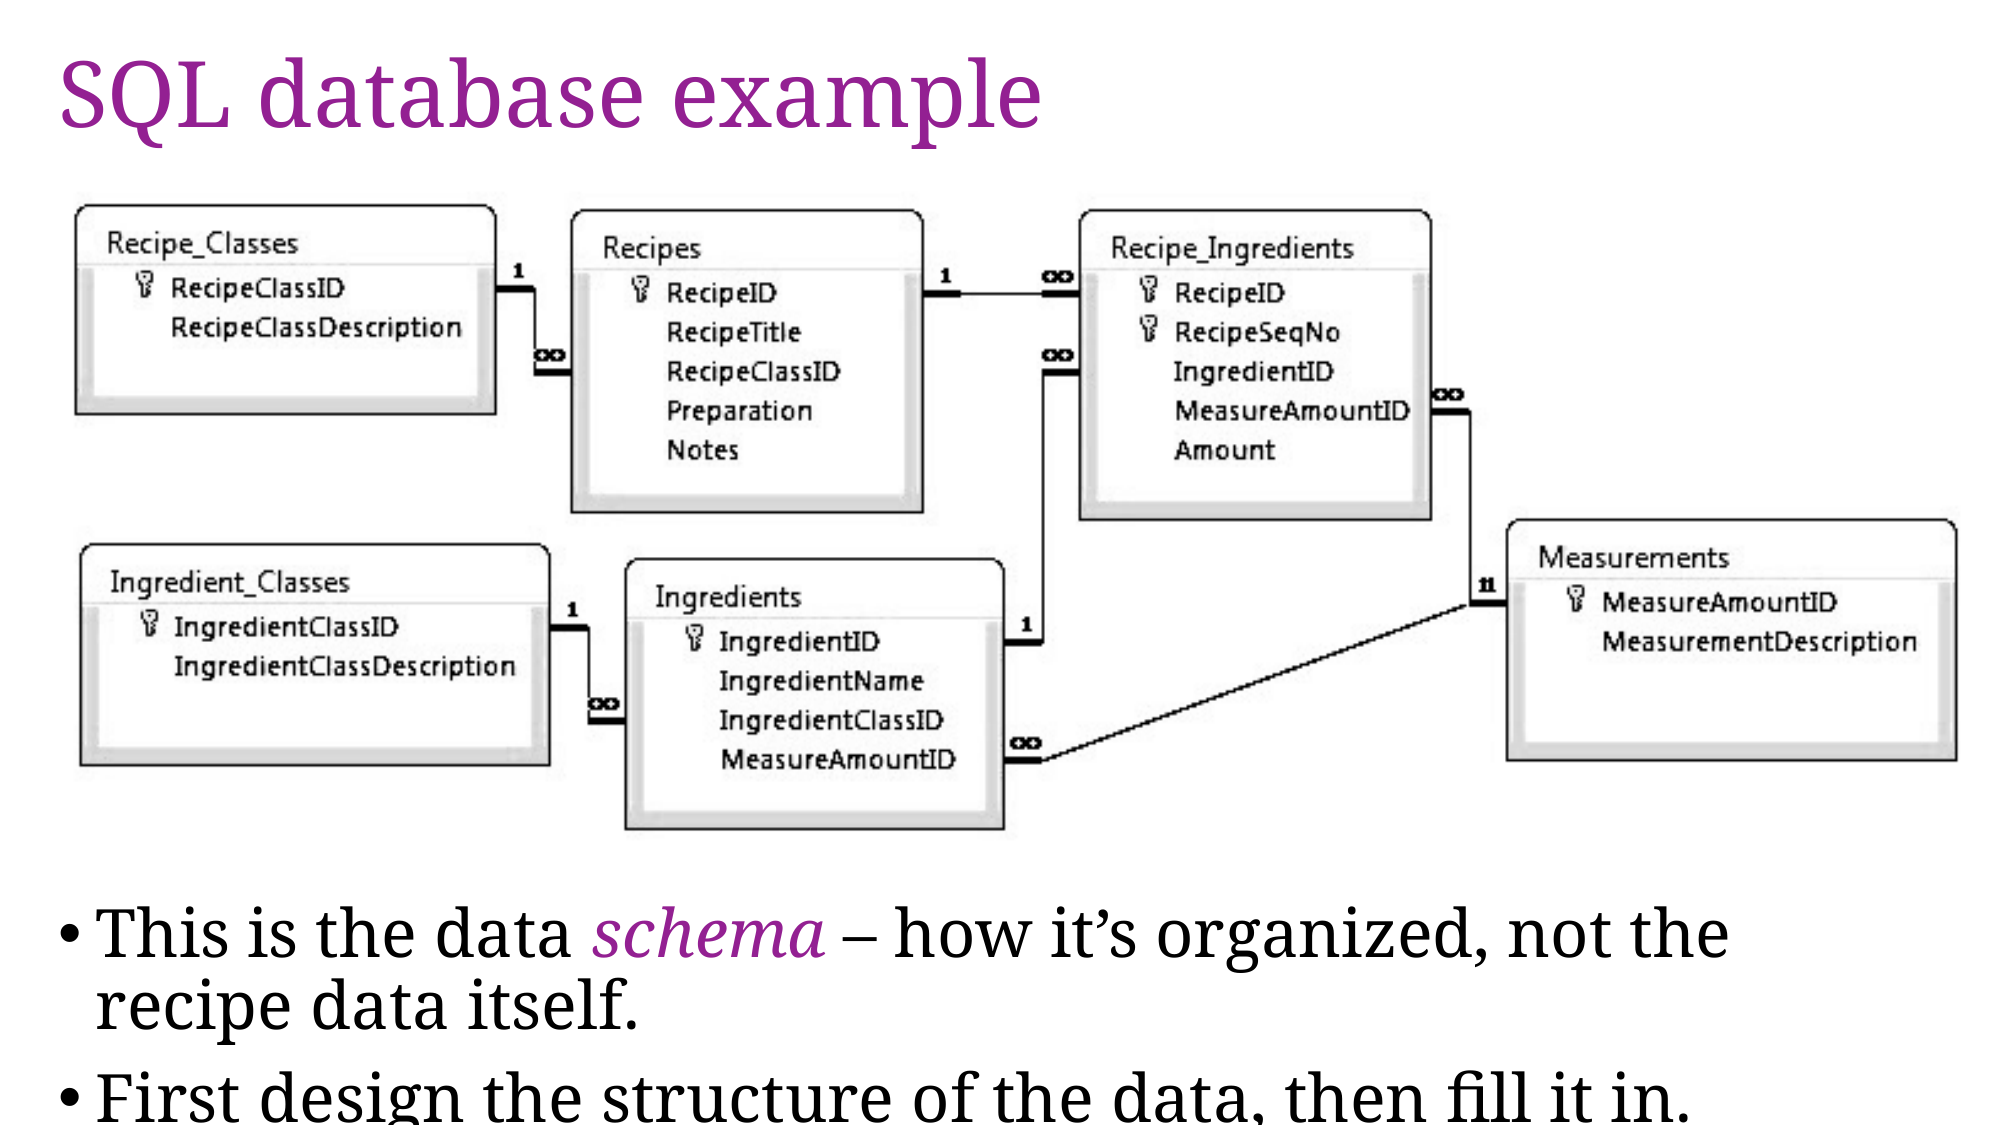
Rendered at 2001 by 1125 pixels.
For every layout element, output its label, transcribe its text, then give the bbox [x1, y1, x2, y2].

picture [36, 172, 2000, 890]
list This is the data schema – how it’s organized, not the recipe data itself. First design the structure of the data, then fill it in. [43, 892, 1953, 1106]
title SQL database example [43, 25, 1953, 171]
